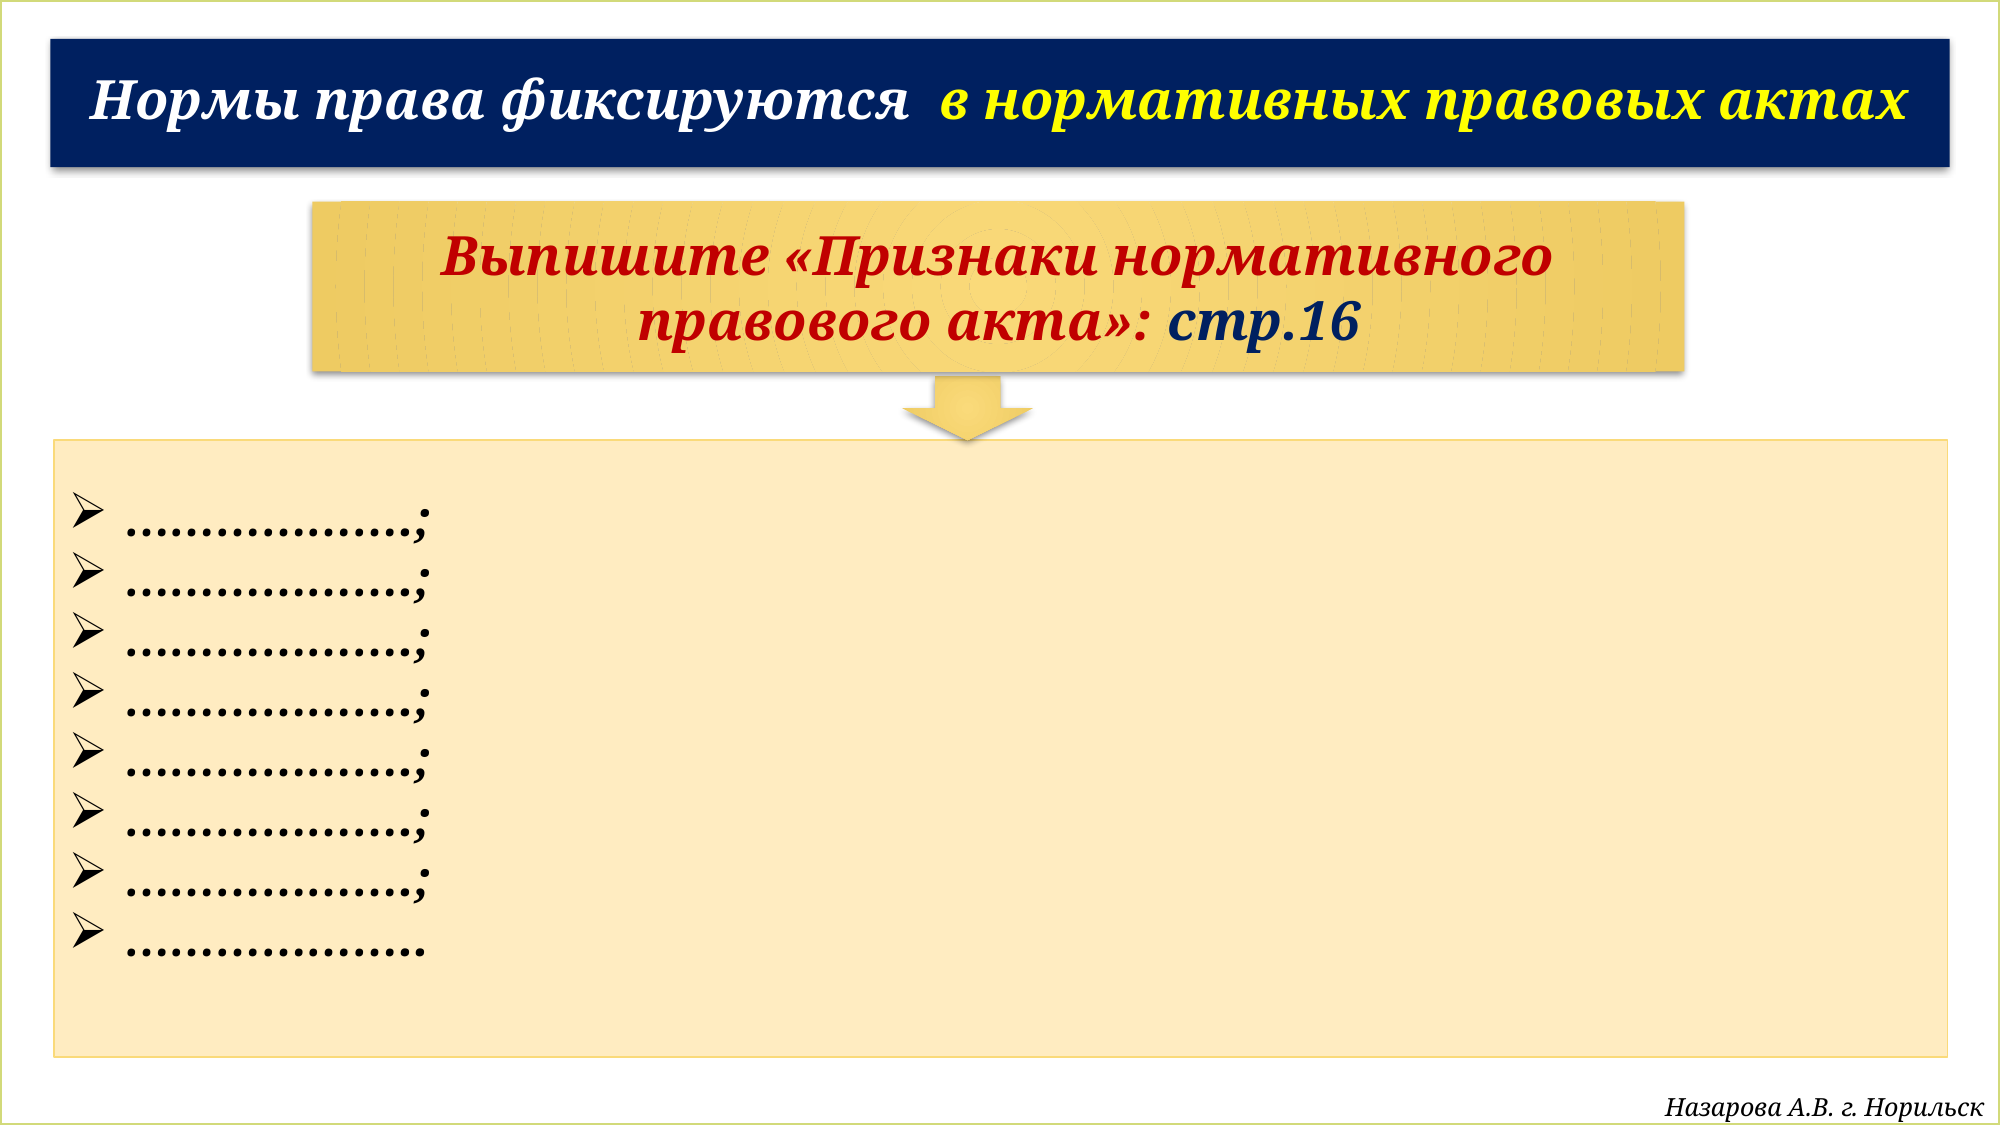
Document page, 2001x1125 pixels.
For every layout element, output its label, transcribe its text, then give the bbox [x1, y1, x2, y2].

title Нормы права фиксируются в нормативных правовых актах [50, 38, 1950, 168]
text_box [0, 0, 2000, 1125]
text_box [902, 382, 1033, 441]
text_box Назарова А.В. г. Норильск [1583, 1084, 2000, 1125]
text_box ……………….; ……………….; ……………….; ……………….; ……………….; ……………….; ……………….; ……………….. [53, 439, 1948, 1058]
text_box Выпишите «Признаки нормативного правового акта»: стр.16 [312, 201, 1685, 372]
